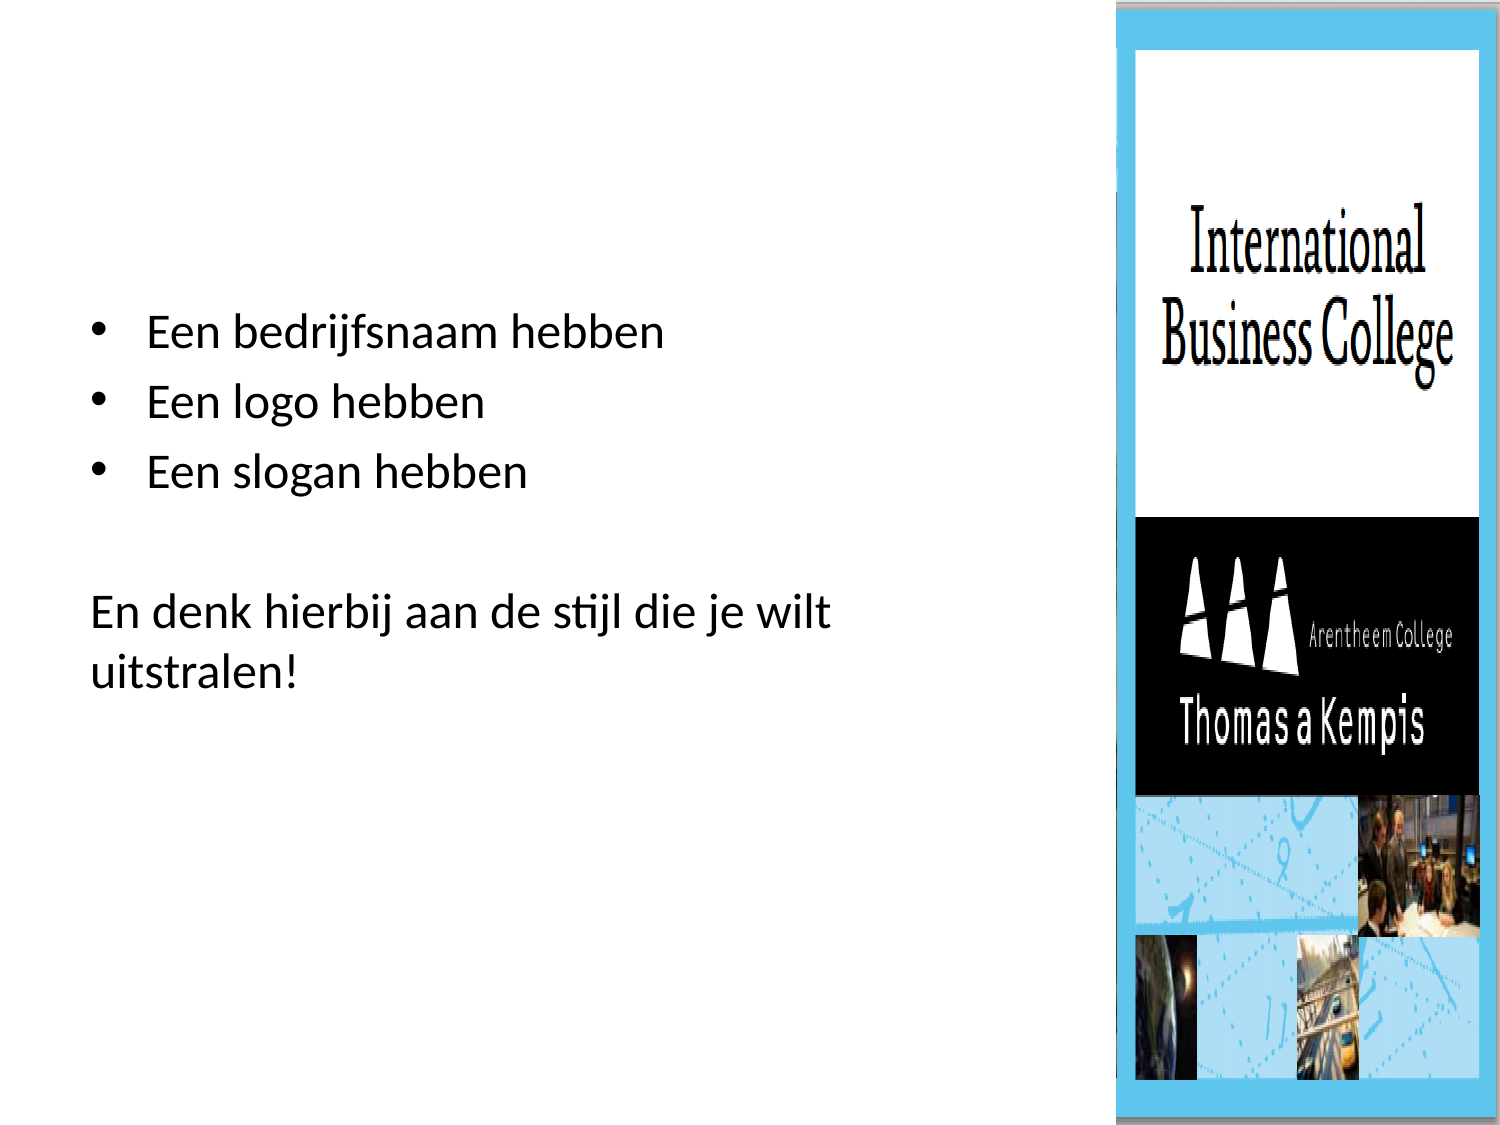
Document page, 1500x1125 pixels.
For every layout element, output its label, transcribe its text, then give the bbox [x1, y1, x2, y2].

list Een bedrijfsnaam hebben Een logo hebben Een slogan hebben En denk hierbij aan de stijl die je wilt uitstralen! [75, 290, 998, 1005]
picture [1115, 0, 1500, 1125]
